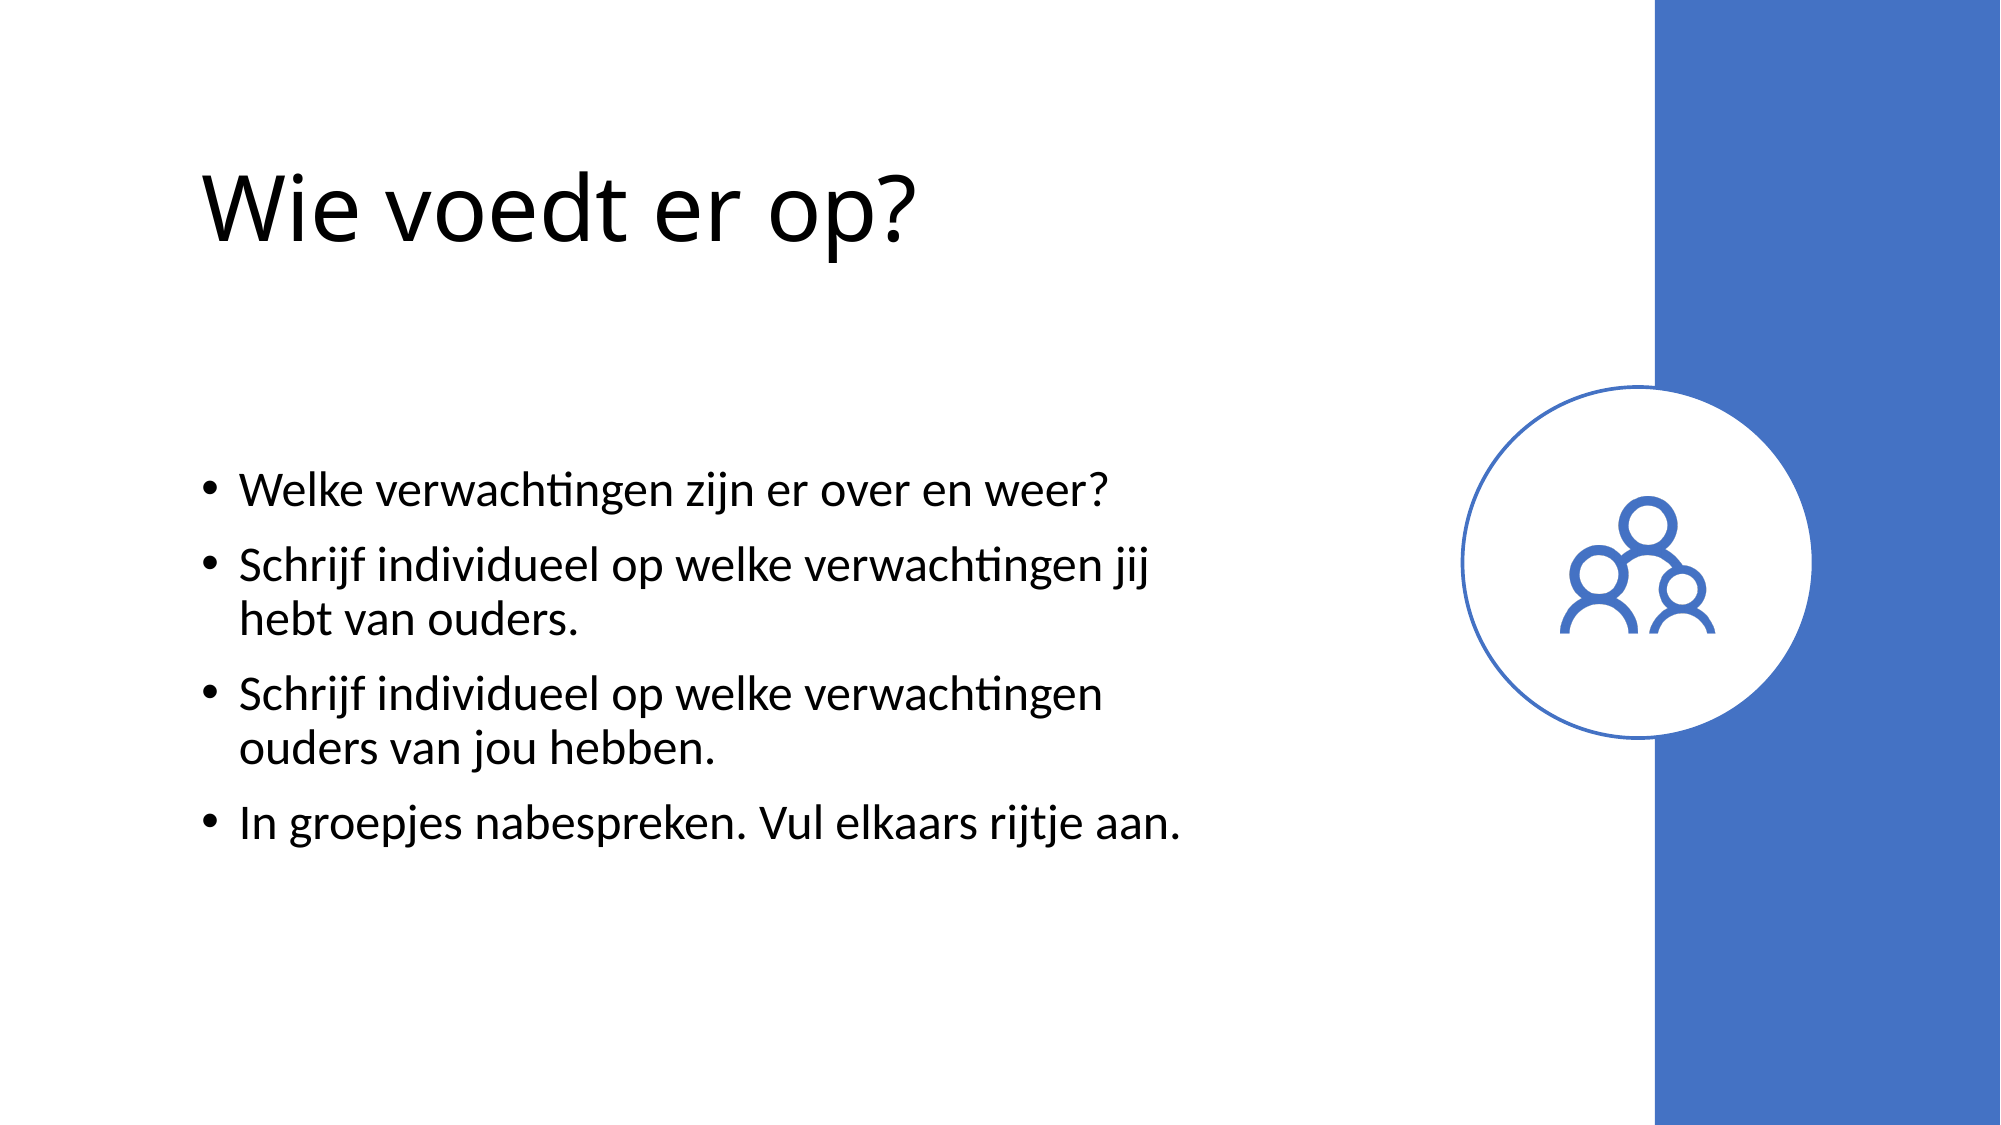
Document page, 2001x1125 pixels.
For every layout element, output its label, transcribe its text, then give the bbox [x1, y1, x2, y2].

picture [1544, 468, 1732, 657]
text_box [1461, 385, 1815, 740]
list Welke verwachtingen zijn er over en weer? Schrijf individueel op welke verwachtingen jij hebt van ouders. Schrijf individueel op welke verwachtingen ouders van jou hebben. In groepjes nabespreken. Vul elkaars rijtje aan. [186, 373, 1248, 940]
text_box [1654, 0, 2000, 1125]
title Wie voedt er op? [186, 102, 1413, 321]
